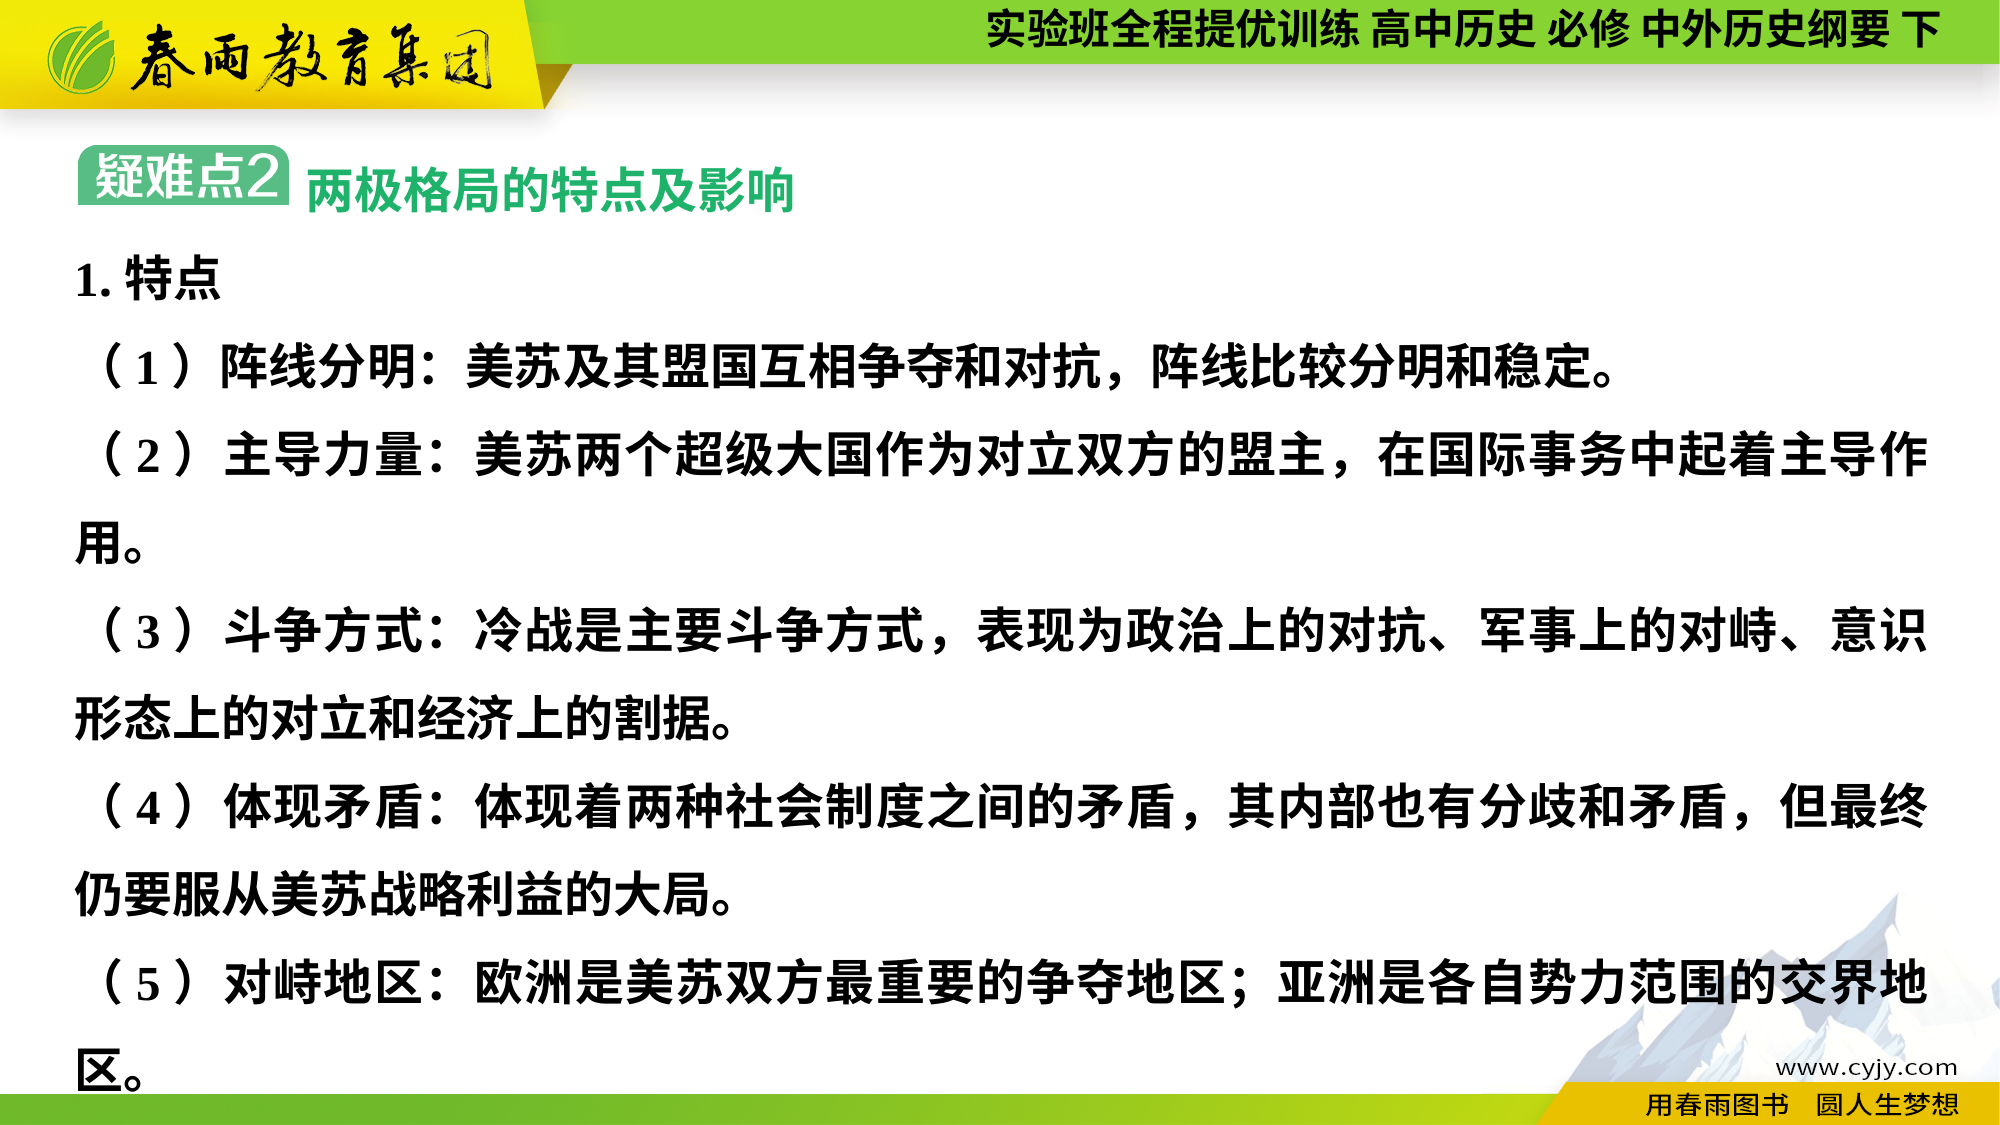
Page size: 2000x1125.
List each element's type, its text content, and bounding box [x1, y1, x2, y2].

picture [0, 0, 2000, 1125]
list 两极格局的特点及影响 1.特点 （1）阵线分明：美苏及其盟国互相争夺和对抗，阵线比较分明和稳定。 （2）主导力量：美苏两个超级大国作为对立双方的盟主，在国际事务中起着主导作用。 （3）斗争方式：冷战是主要斗争方式，表现为政治上的对抗、军事上的对峙、意识形态上的对立和经济上的割据。 （4）体现矛盾：体现着两种社会制度之间的矛盾，其内部也有分歧和矛盾，但最终仍要服从美苏战略利益的大局。 （5）对峙地区：欧洲是美苏双方最重要的争夺地区；亚洲是各自势力范围的交界地区。 [59, 122, 1944, 939]
